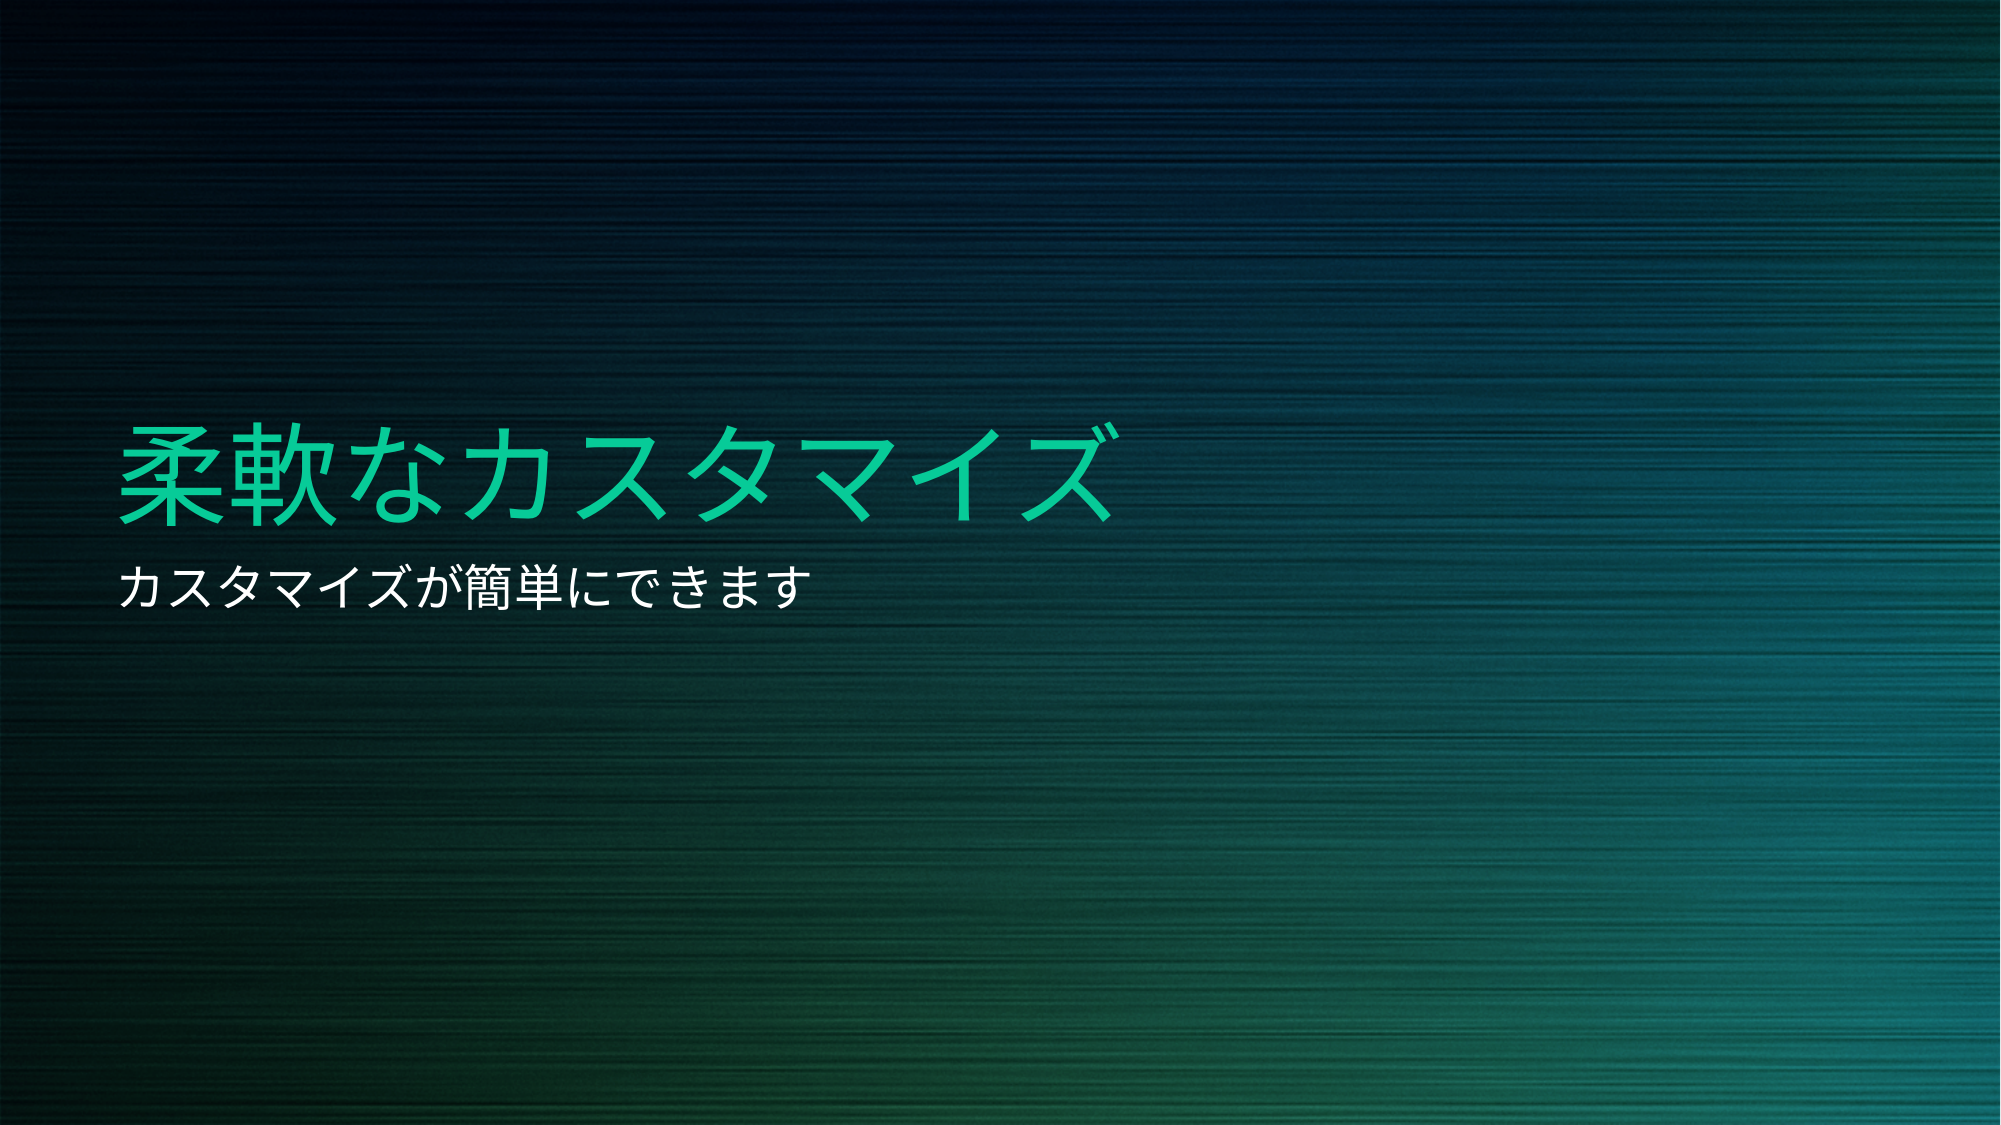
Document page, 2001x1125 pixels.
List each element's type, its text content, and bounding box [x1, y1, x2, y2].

picture [0, 0, 2001, 1125]
list カスタマイズが簡単にできます [100, 555, 1451, 781]
title 柔軟なカスタマイズ [100, 43, 1451, 549]
